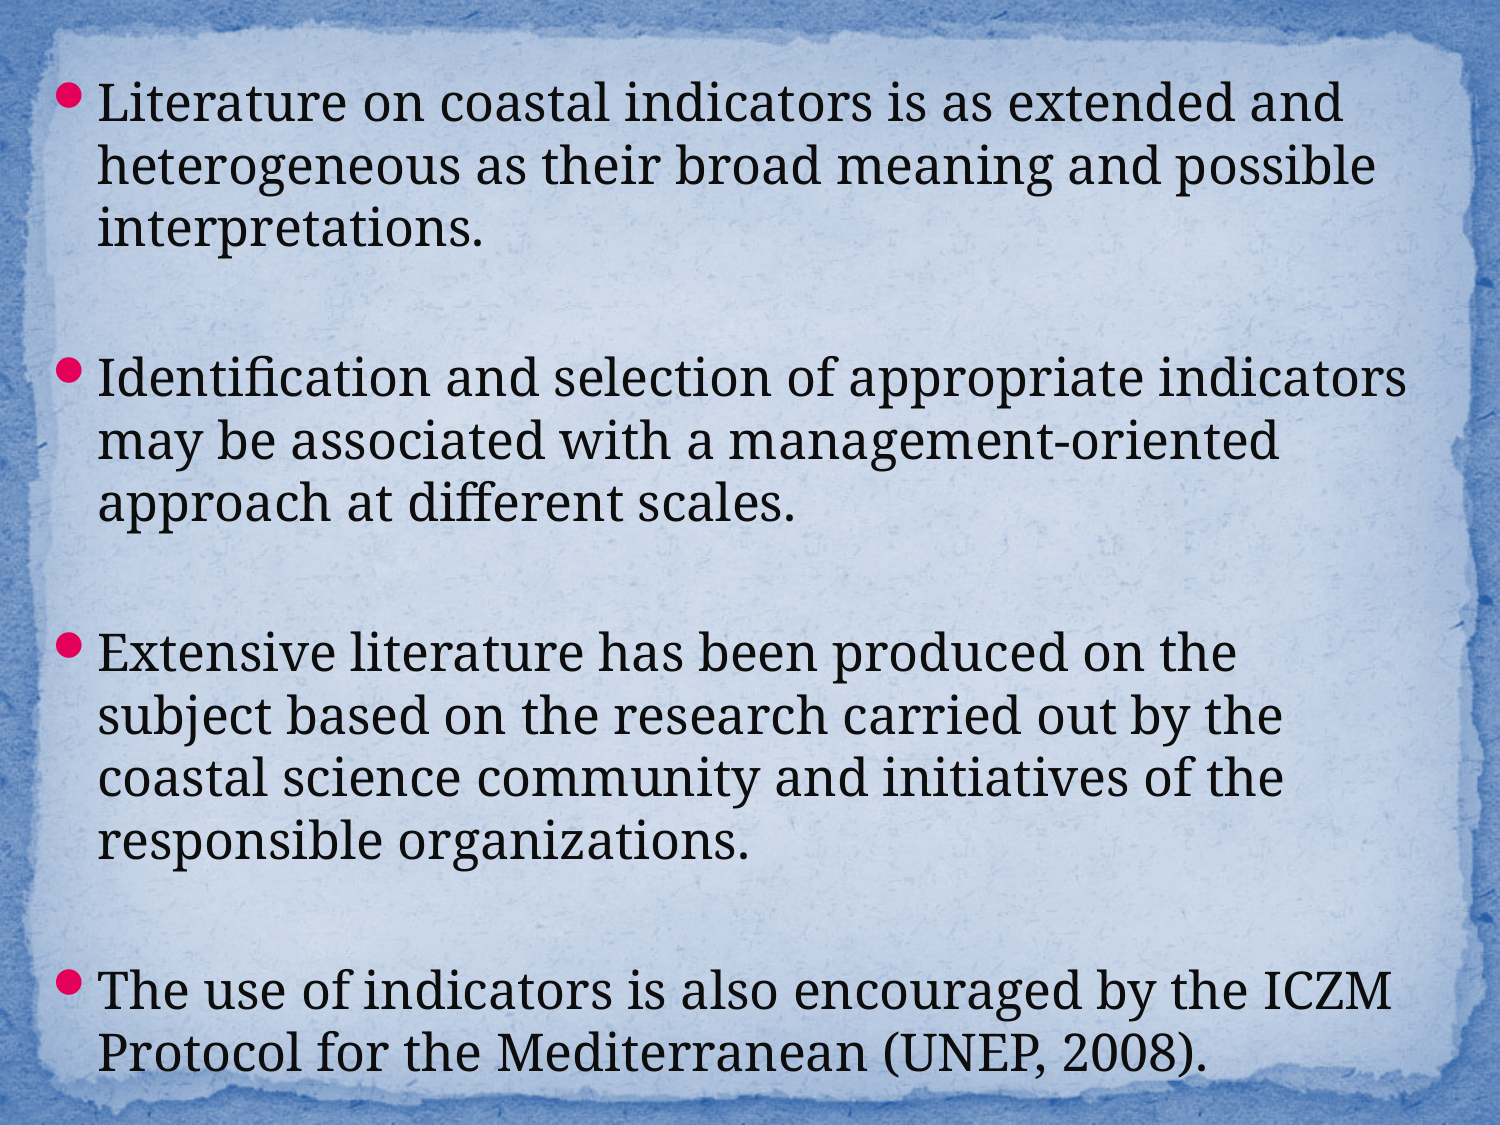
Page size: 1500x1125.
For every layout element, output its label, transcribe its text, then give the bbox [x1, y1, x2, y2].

list Literature on coastal indicators is as extended and heterogeneous as their broad meaning and possible interpretations. Identification and selection of appropriate indicators may be associated with a management-oriented approach at different scales. Extensive literature has been produced on the subject based on the research carried out by the coastal science community and initiatives of the responsible organizations. The use of indicators is also encouraged by the ICZM Protocol for the Mediterranean (UNEP, 2008). [37, 62, 1438, 813]
